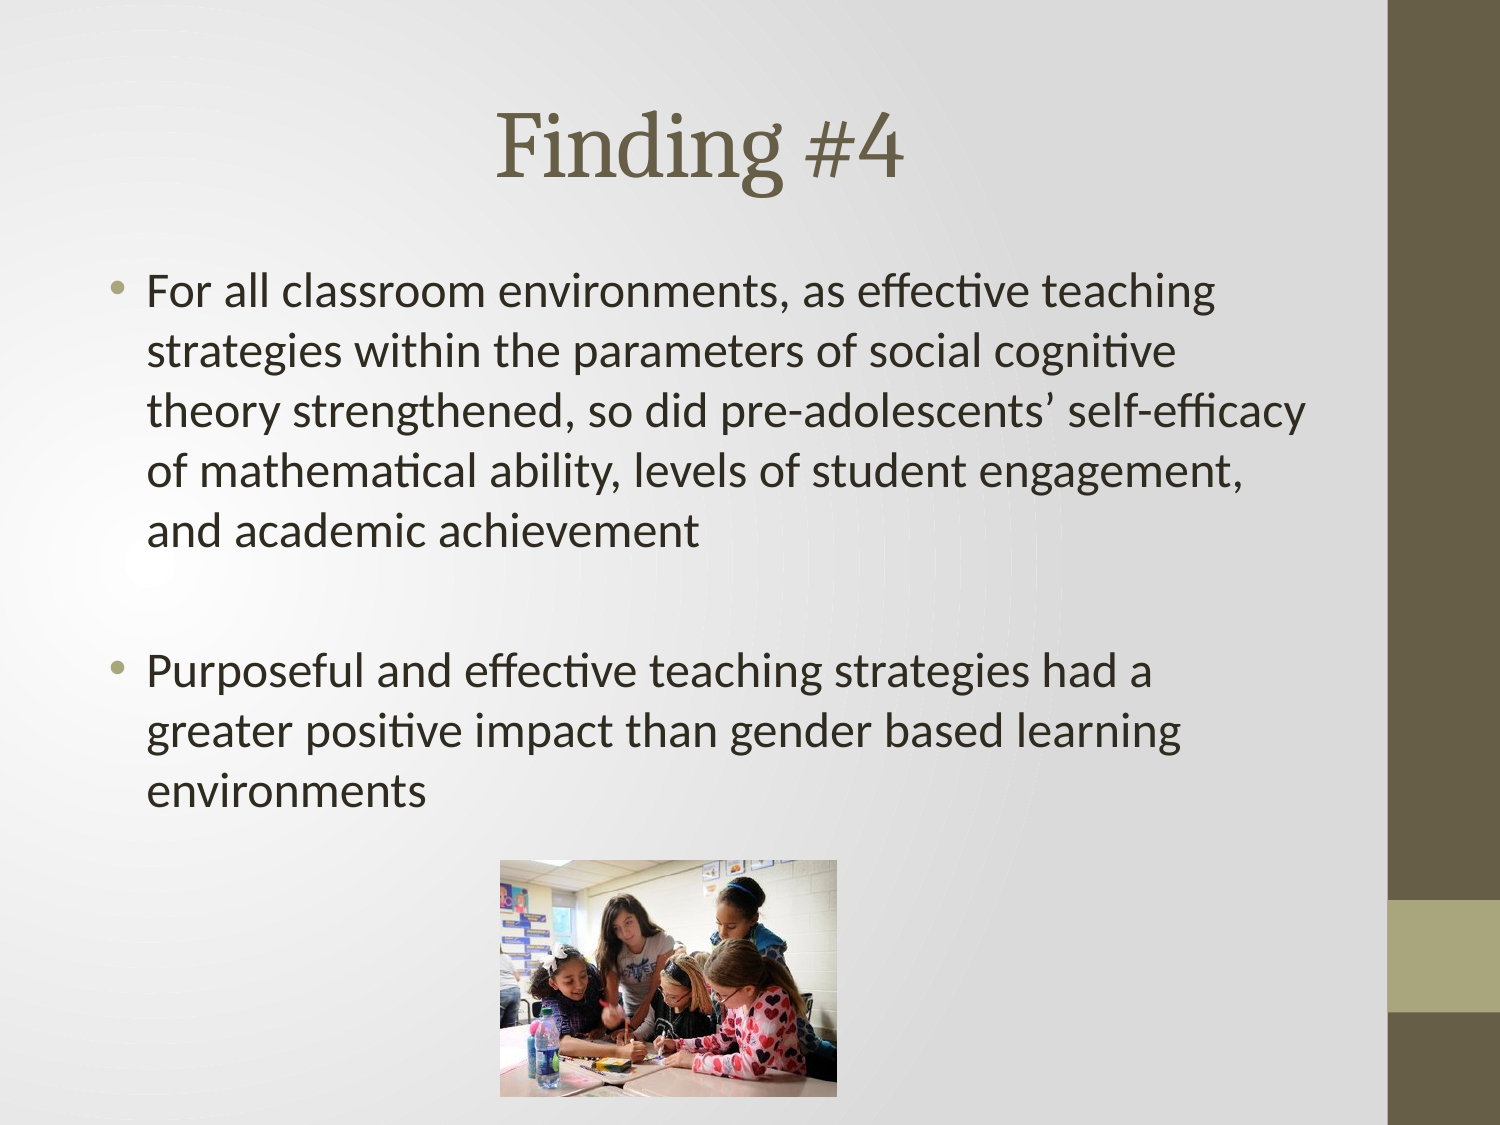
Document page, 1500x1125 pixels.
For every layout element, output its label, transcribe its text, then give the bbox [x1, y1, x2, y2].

list For all classroom environments, as effective teaching strategies within the parameters of social cognitive theory strengthened, so did pre-adolescents’ self-efficacy of mathematical ability, levels of student engagement, and academic achievement Purposeful and effective teaching strategies had a greater positive impact than gender based learning environments [75, 249, 1325, 825]
title Finding #4 [75, 45, 1325, 233]
picture [499, 859, 837, 1098]
